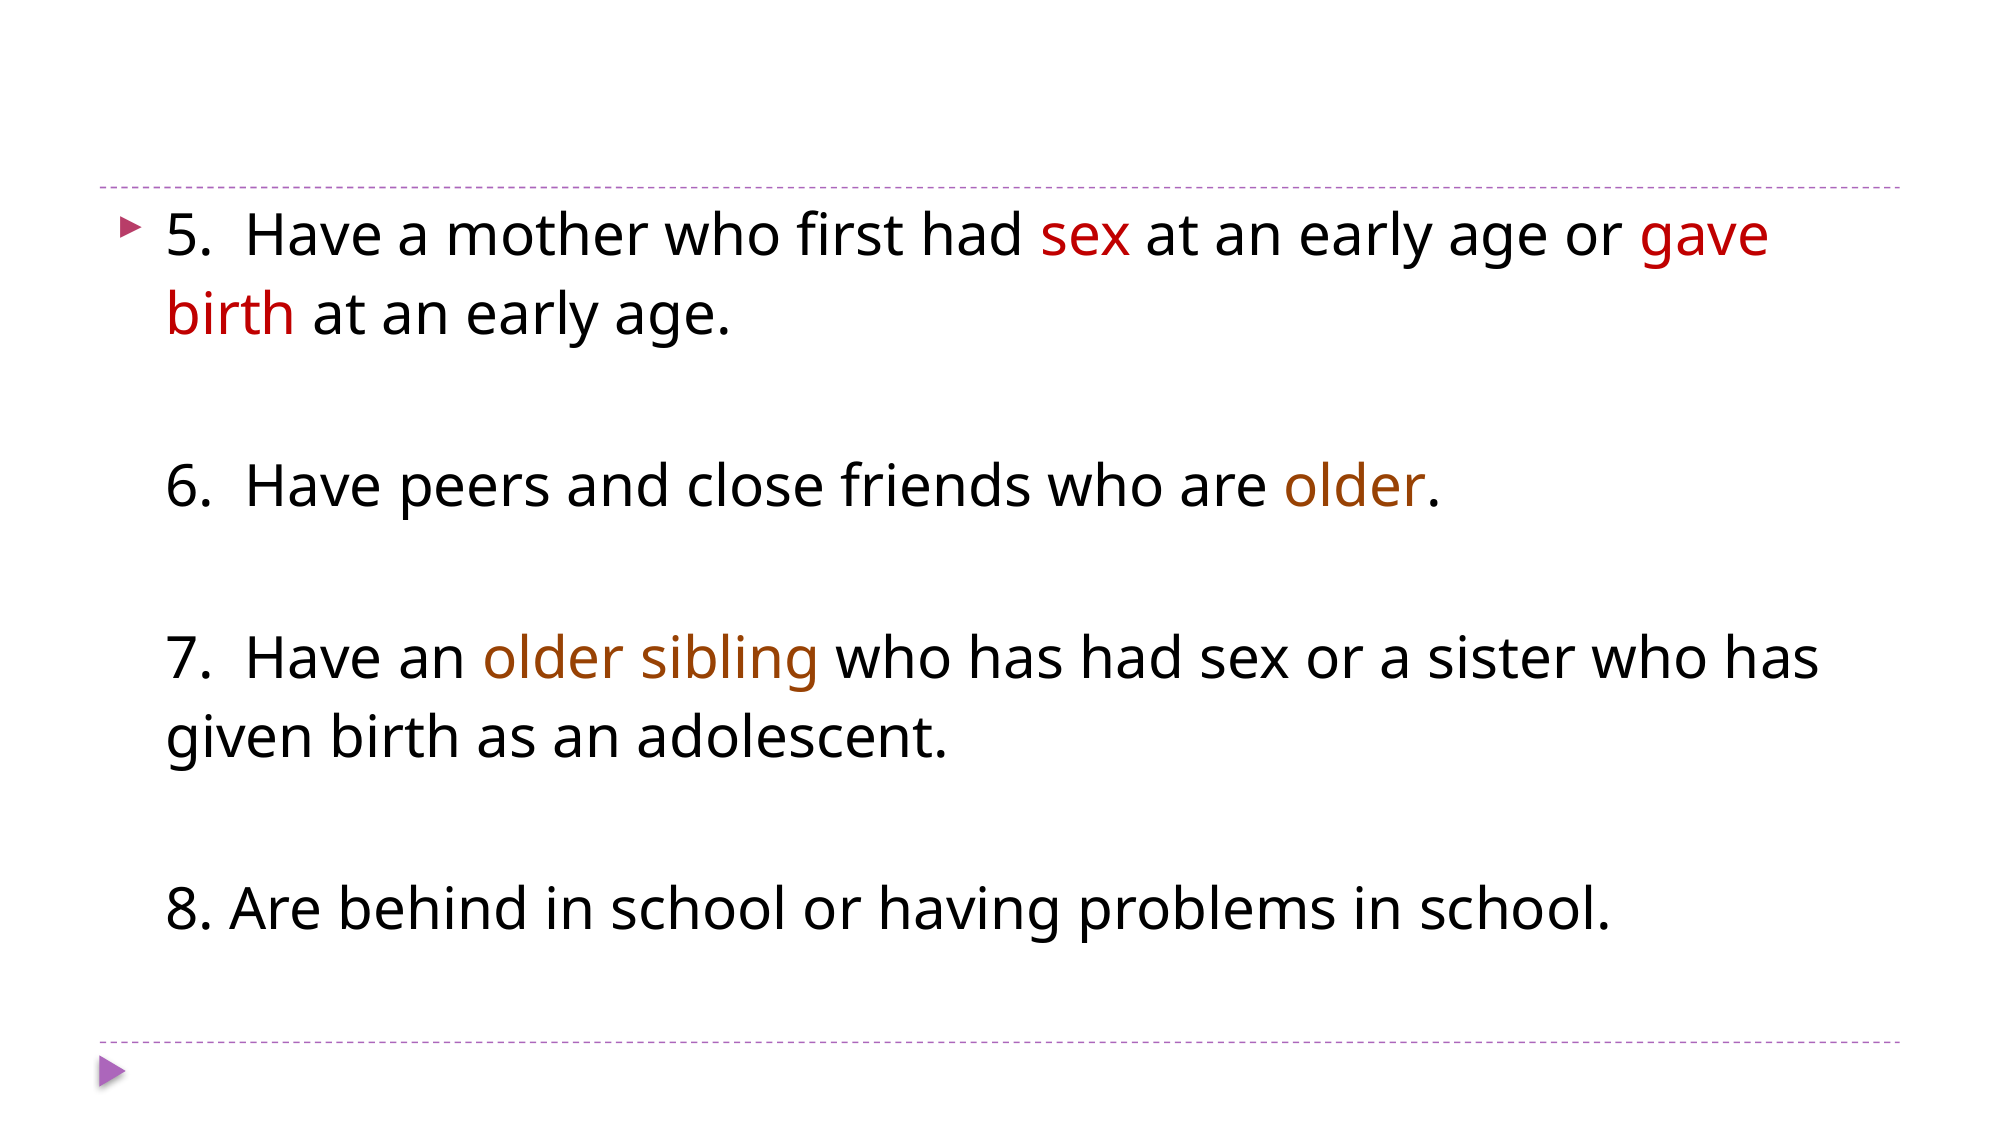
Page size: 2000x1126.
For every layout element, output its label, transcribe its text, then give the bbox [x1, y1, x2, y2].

list 5. Have a mother who first had sex at an early age or gave birth at an early age. 6. Have peers and close friends who are older. 7. Have an older sibling who has had sex or a sister who has given birth as an adolescent. 8. Are behind in school or having problems in school. [99, 184, 1900, 1047]
